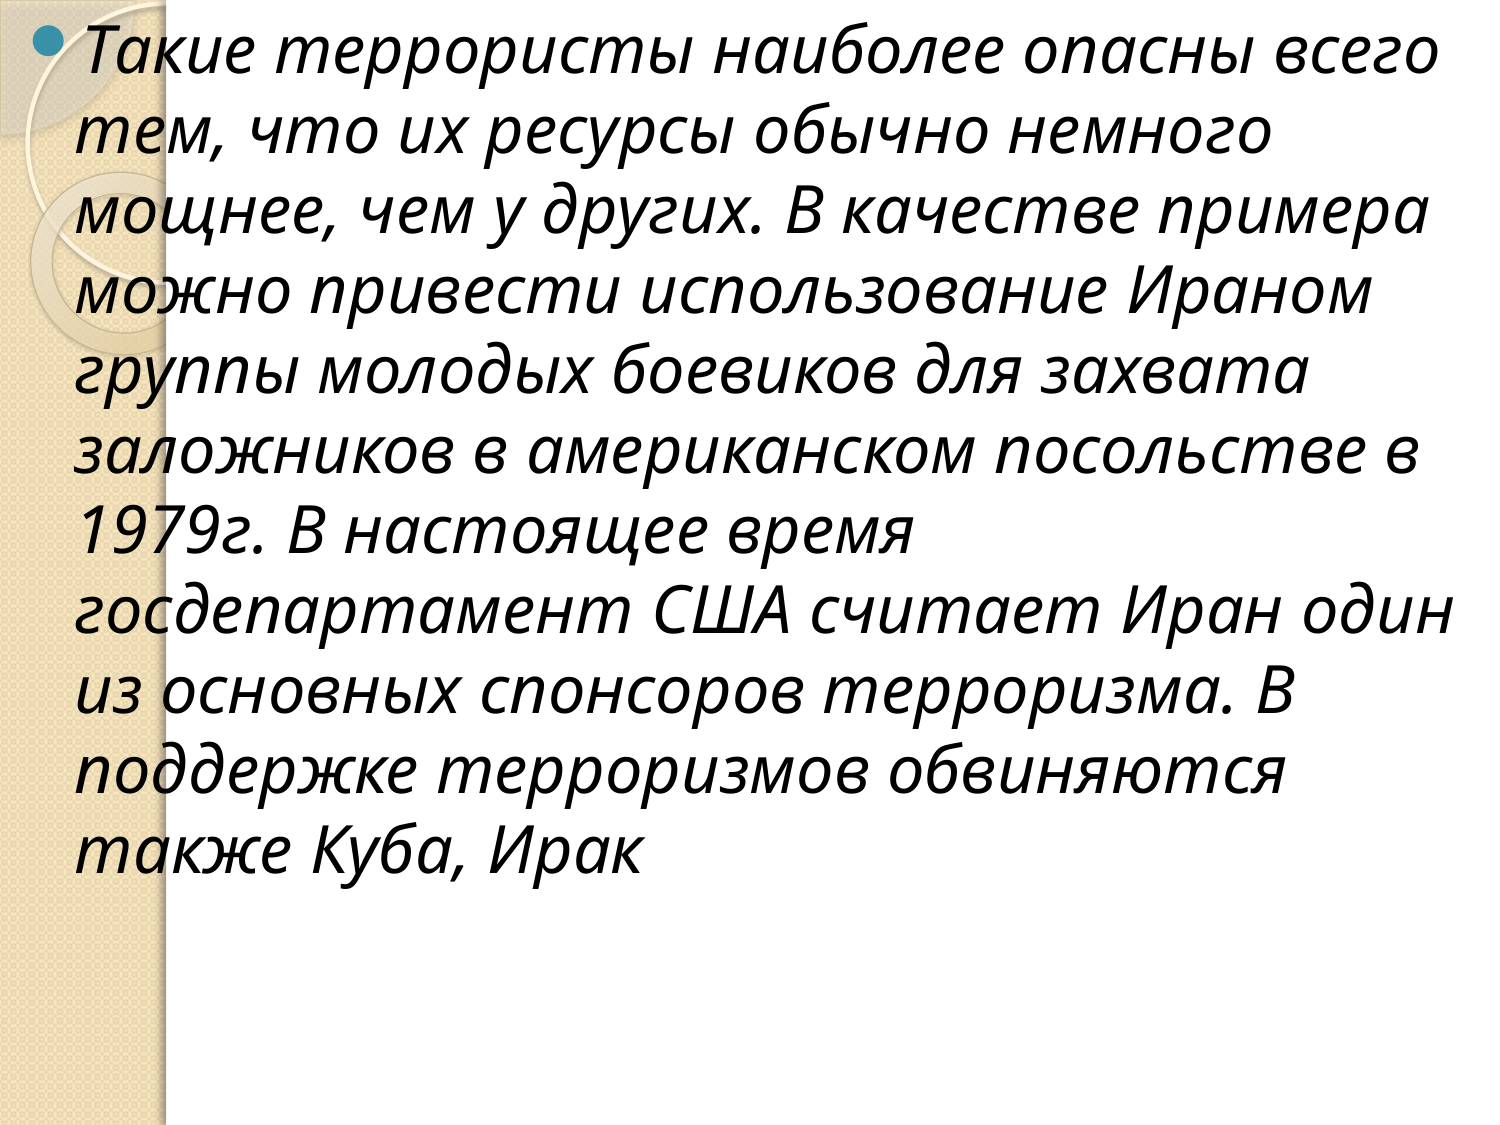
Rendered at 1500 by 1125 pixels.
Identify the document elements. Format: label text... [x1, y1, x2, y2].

list Такие террористы наиболее опасны всего тем, что их ресурсы обычно немного мощнее, чем у других. В качестве примера можно привести использование Ираном группы молодых боевиков для захвата заложников в американском посольстве в 1979г. В настоящее время госдепартамент США считает Иран один из основных спонсоров терроризма. В поддержке терроризмов обвиняются также Куба, Ирак [0, 0, 1500, 1125]
